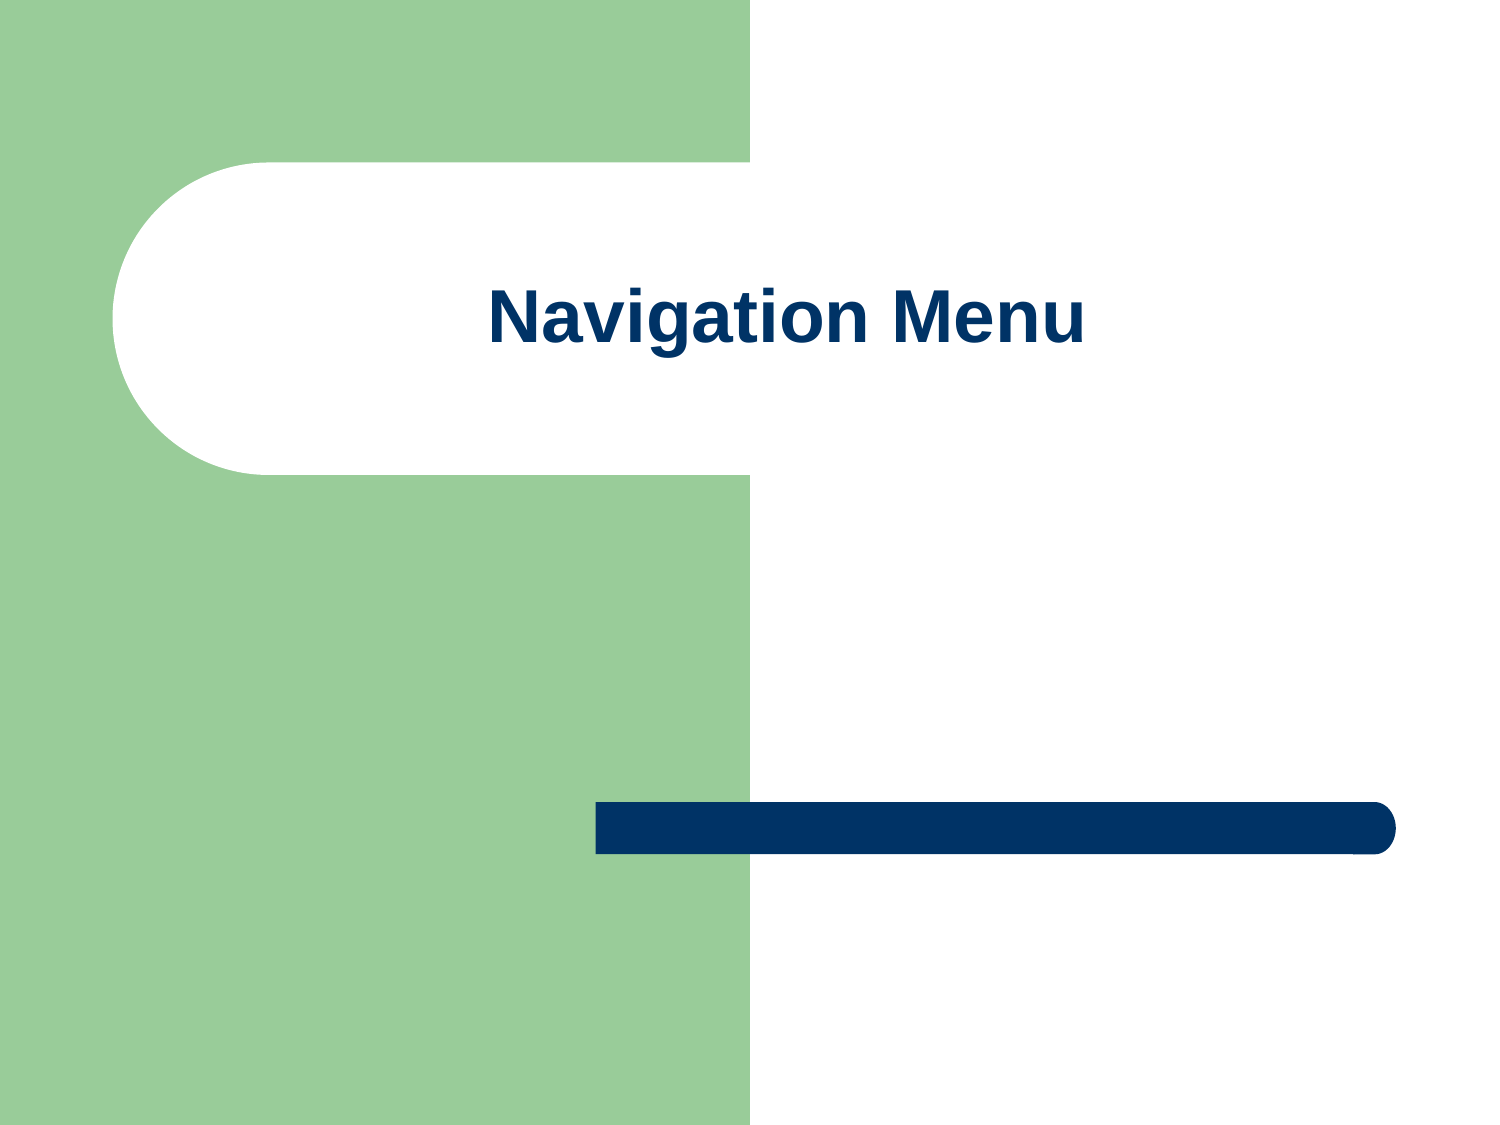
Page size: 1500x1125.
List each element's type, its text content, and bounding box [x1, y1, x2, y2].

title Navigation Menu [112, 162, 1463, 476]
